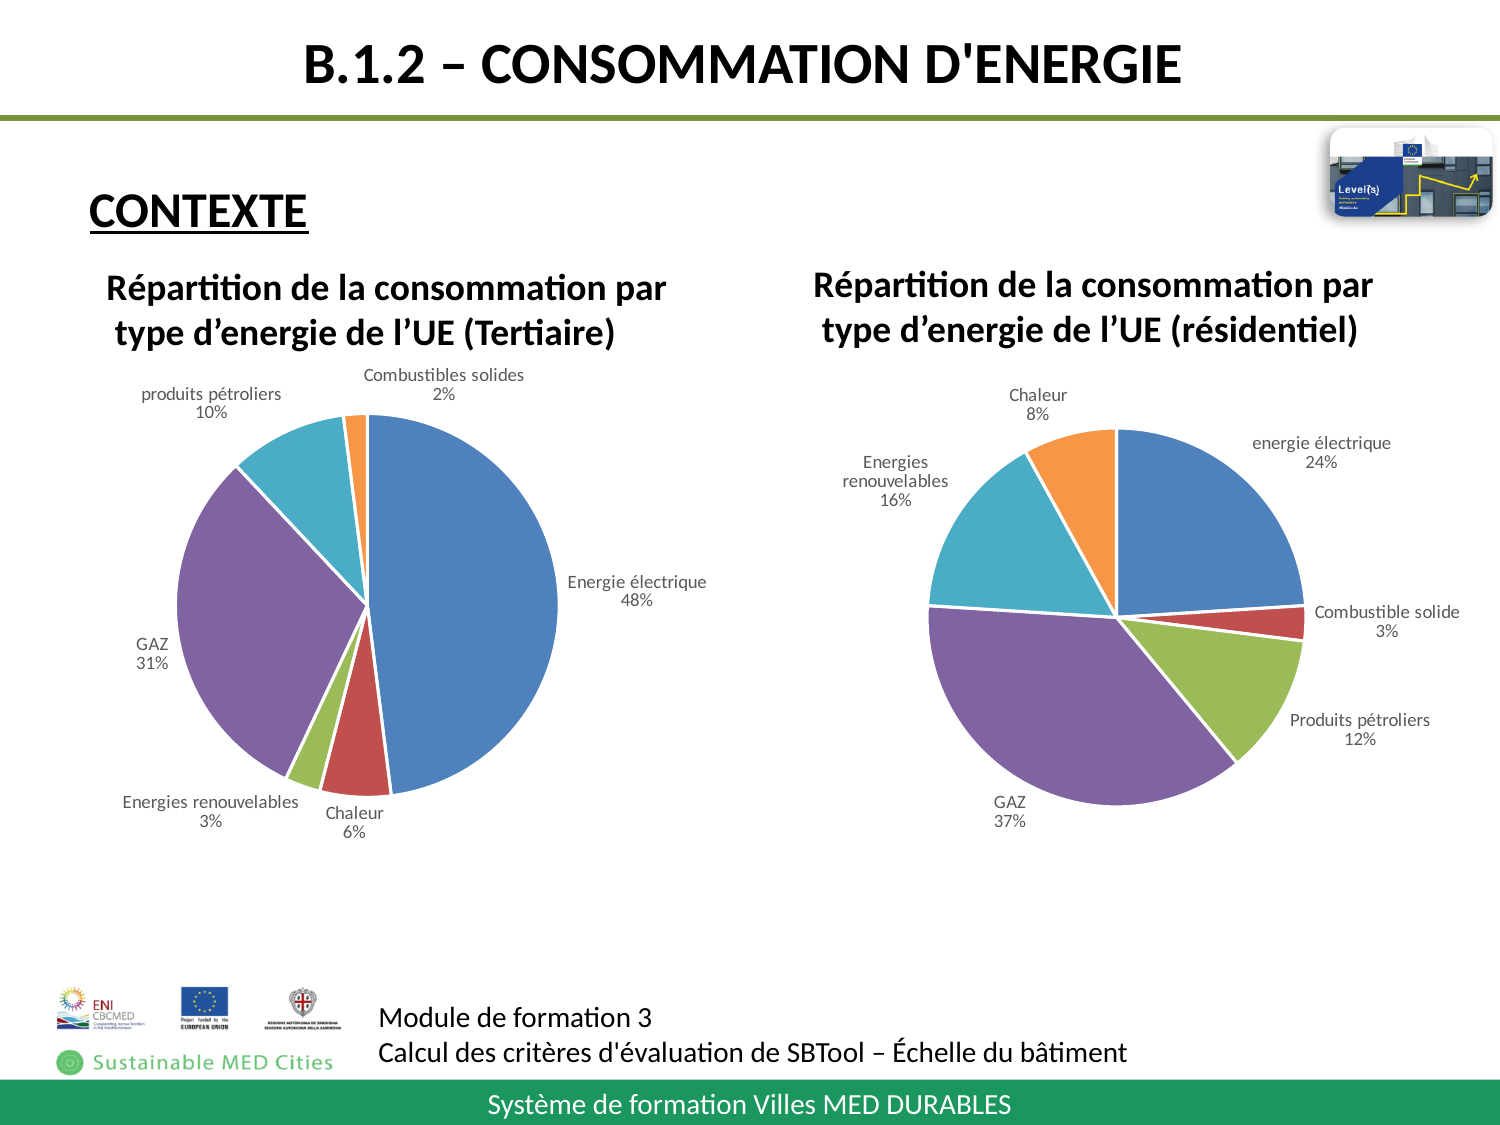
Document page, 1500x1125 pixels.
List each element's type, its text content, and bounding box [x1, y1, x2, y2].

chart [11, 357, 1493, 854]
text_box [0, 972, 1500, 1125]
text_box Répartition de la consommation par type d’energie de l’UE (résidentiel) [798, 252, 1390, 358]
title B.1.2 – CONSOMMATION D'ENERGIE [0, 0, 1500, 121]
list CONTEXTE [75, 170, 1425, 270]
text_box Répartition de la consommation par type d’energie de l’UE (Tertiaire) [91, 255, 683, 355]
picture [1329, 127, 1493, 217]
